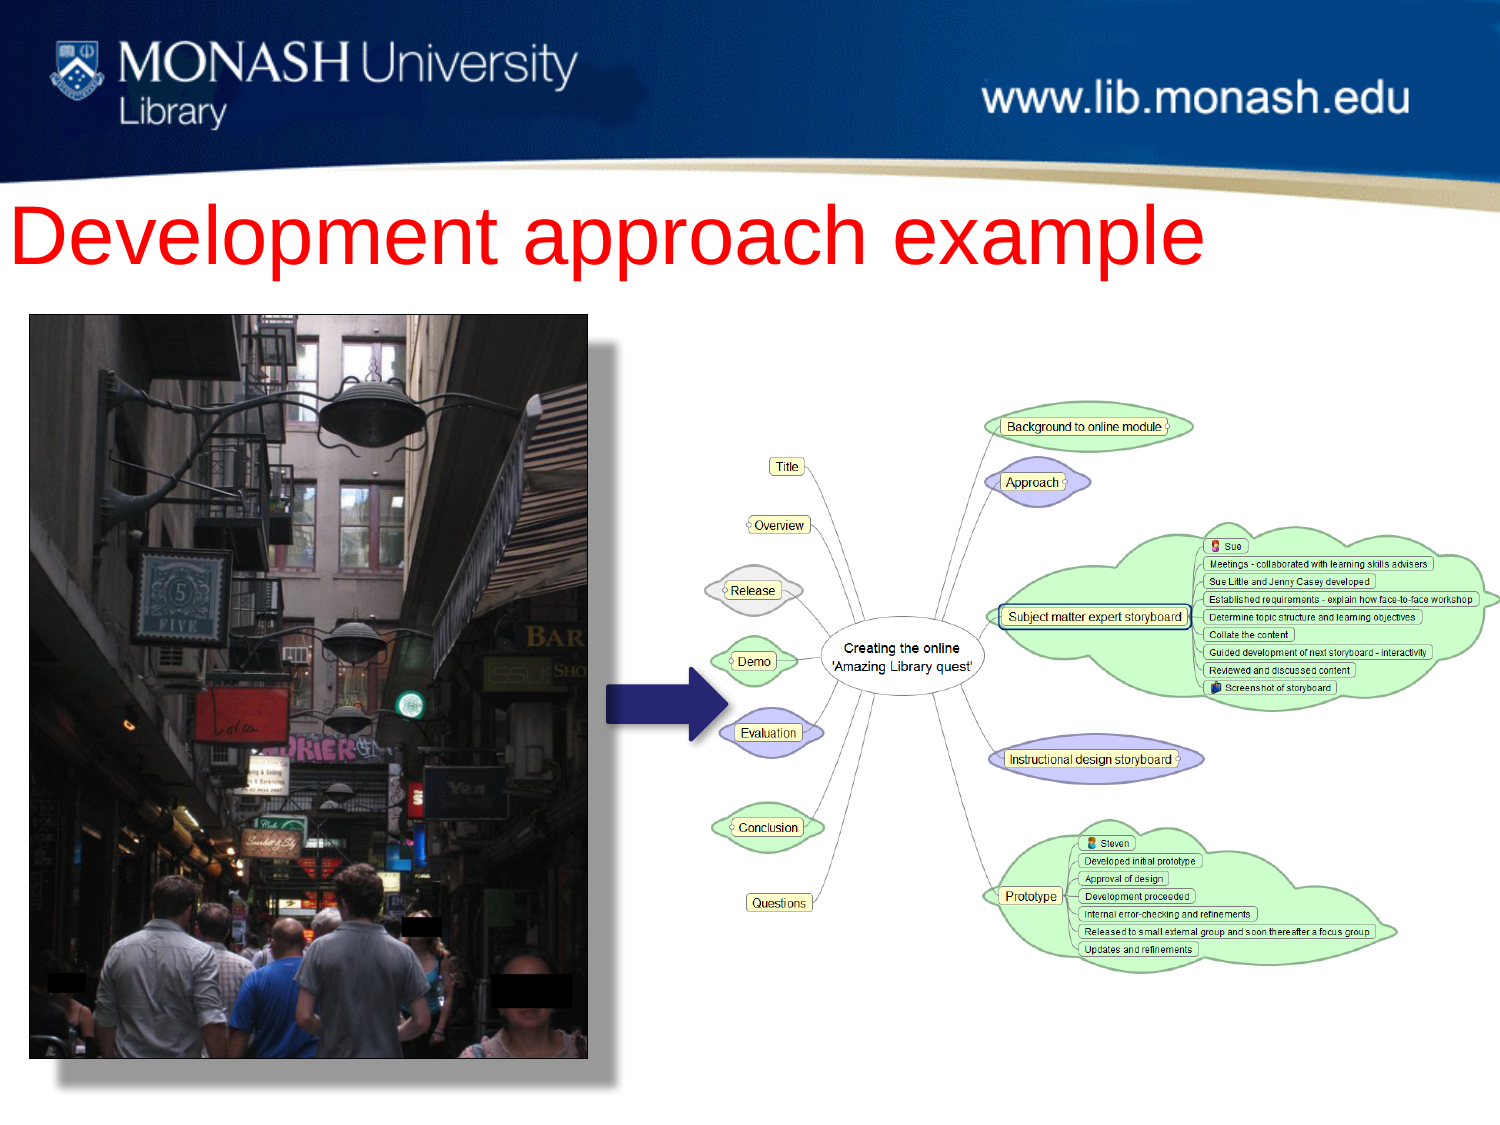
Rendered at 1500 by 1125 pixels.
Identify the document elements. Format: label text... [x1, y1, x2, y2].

title Development approach example [0, 136, 1345, 325]
text_box [623, 666, 693, 742]
picture [0, 0, 1500, 1125]
